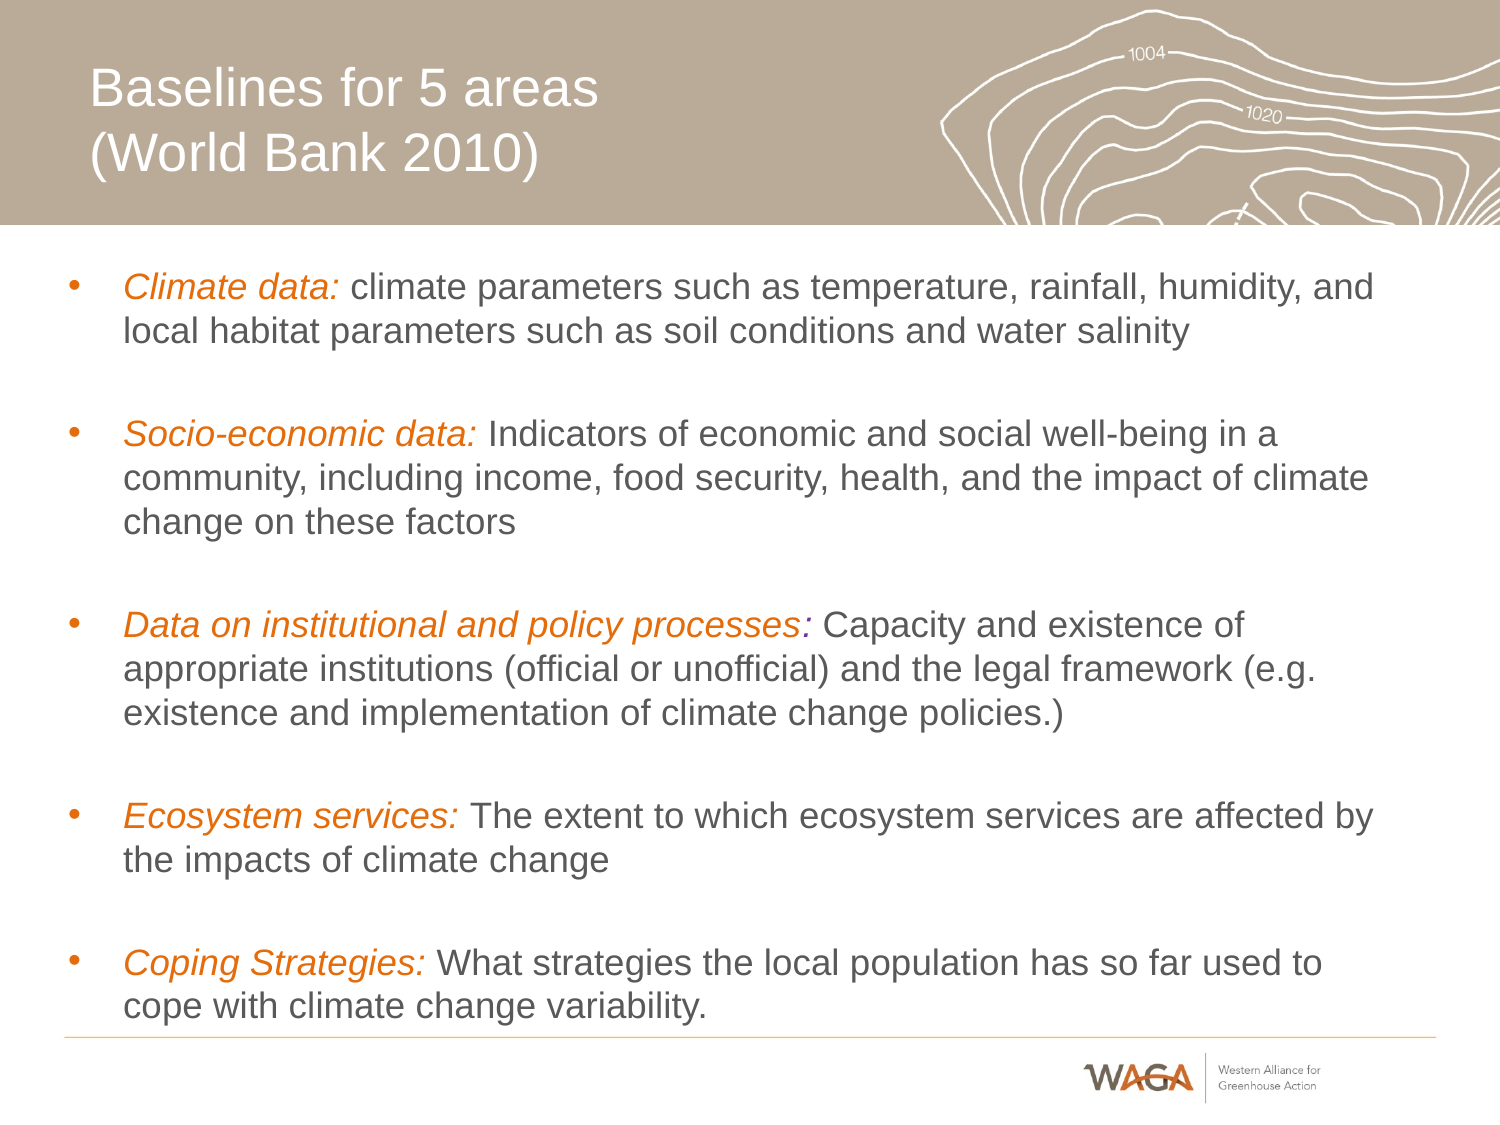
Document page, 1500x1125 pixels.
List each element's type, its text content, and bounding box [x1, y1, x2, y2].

list Climate data: climate parameters such as temperature, rainfall, humidity, and local habitat parameters such as soil conditions and water salinity Socio-economic data: Indicators of economic and social well-being in a community, including income, food security, health, and the impact of climate change on these factors Data on institutional and policy processes: Capacity and existence of appropriate institutions (official or unofficial) and the legal framework (e.g. existence and implementation of climate change policies.) Ecosystem services: The extent to which ecosystem services are affected by the impacts of climate change Coping Strategies: What strategies the local population has so far used to cope with climate change variability. [53, 255, 1404, 1035]
title Baselines for 5 areas (World Bank 2010) [75, 45, 1425, 233]
picture [0, 1022, 1500, 1125]
picture [0, 0, 1500, 225]
